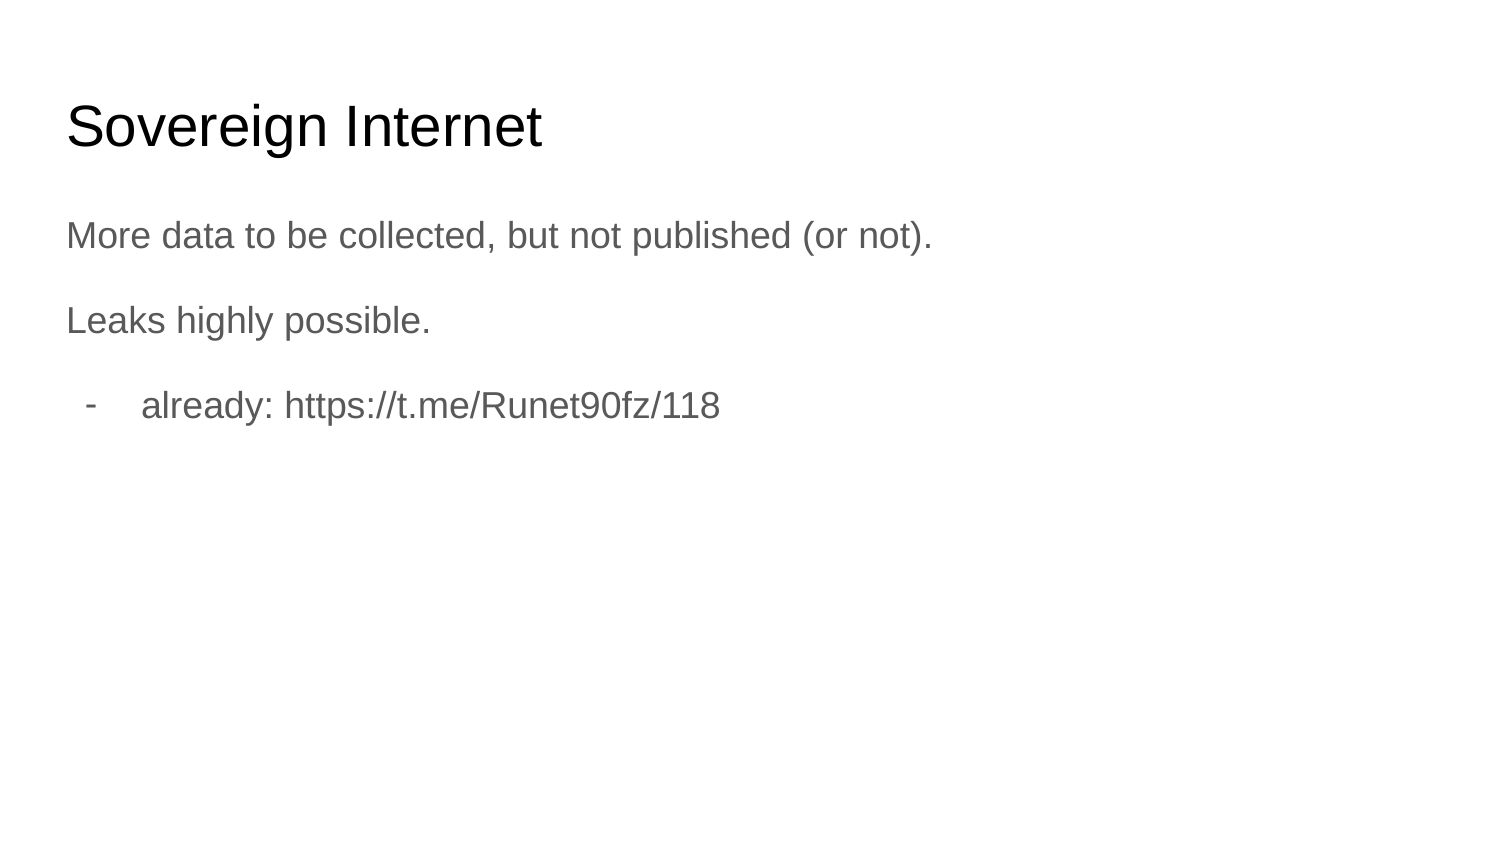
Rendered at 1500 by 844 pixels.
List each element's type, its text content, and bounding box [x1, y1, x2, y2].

title Sovereign Internet [51, 72, 1449, 167]
list More data to be collected, but not published (or not). Leaks highly possible. already: https://t.me/Runet90fz/118 [51, 189, 1449, 750]
